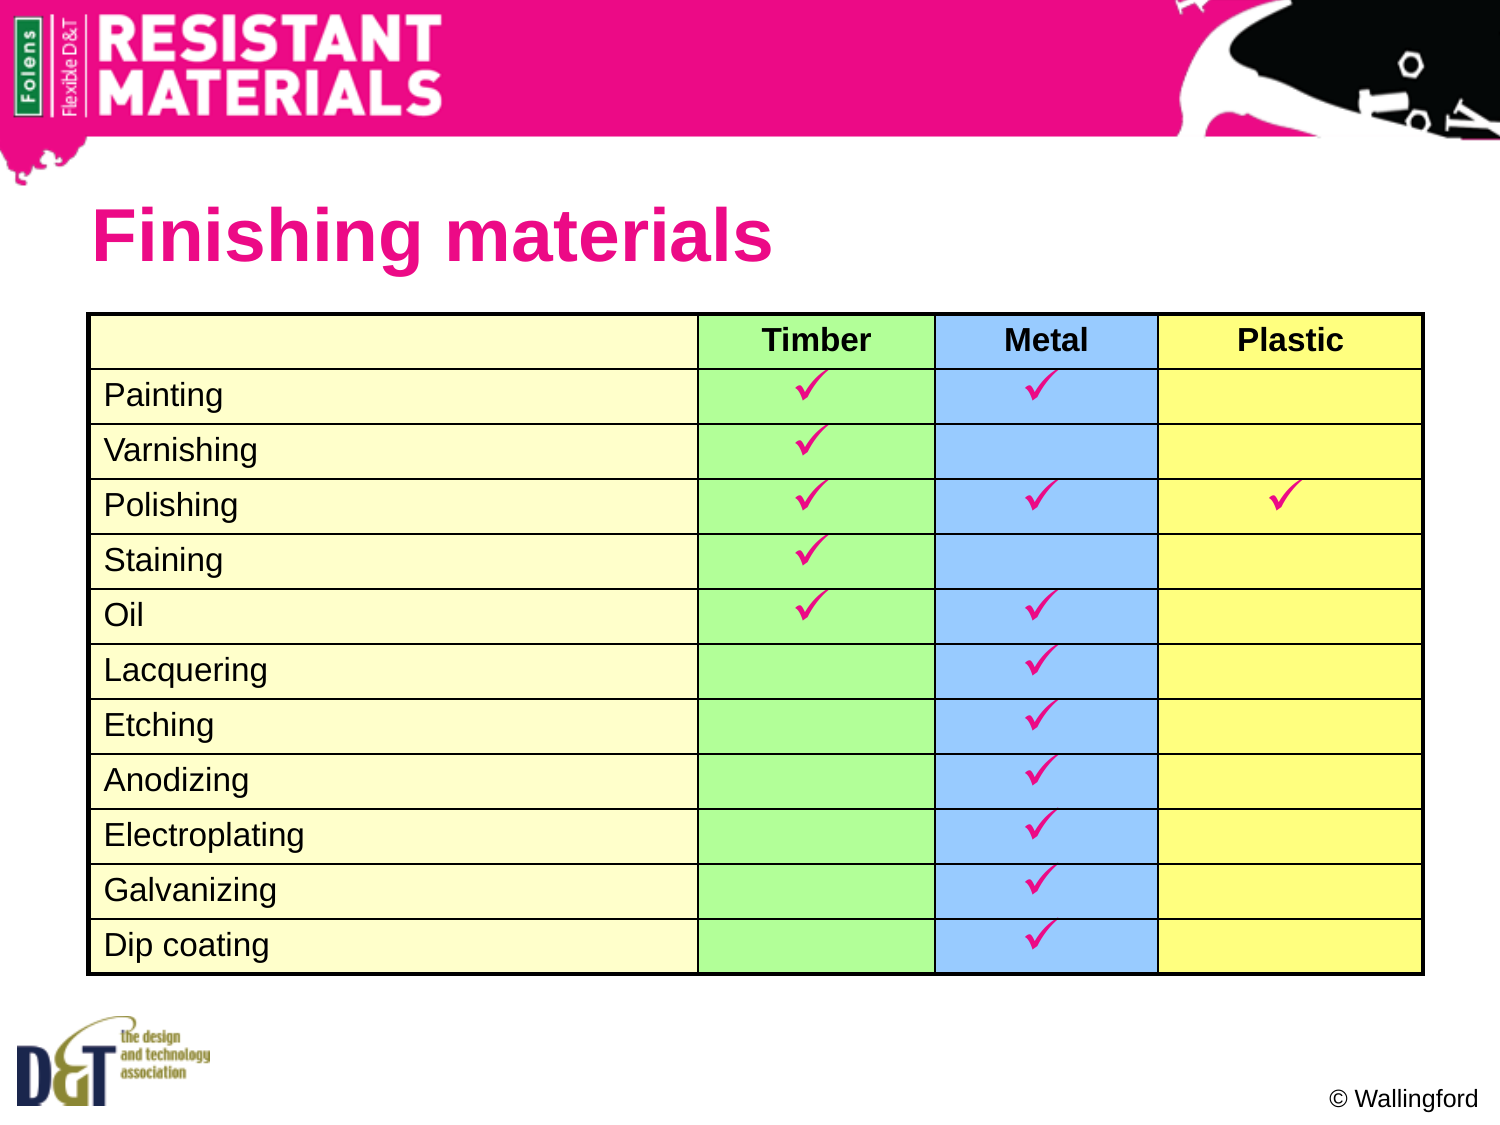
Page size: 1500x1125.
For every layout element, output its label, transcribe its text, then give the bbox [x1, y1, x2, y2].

table_cell [1159, 370, 1421, 423]
table_cell Dip coating [91, 920, 697, 972]
table_cell [699, 755, 934, 808]
table_cell [936, 535, 1157, 588]
table_cell [1159, 535, 1421, 588]
text_box © Wallingford [1257, 1074, 1495, 1125]
table_cell [936, 645, 1157, 698]
table_cell Painting [91, 370, 697, 423]
table_cell [699, 535, 934, 588]
table_cell [936, 755, 1157, 808]
table_cell [1159, 755, 1421, 808]
table_cell [1159, 700, 1421, 753]
table_cell Polishing [91, 480, 697, 533]
picture [0, 0, 1500, 1125]
table_cell [936, 480, 1157, 533]
table_header Metal [936, 316, 1157, 368]
table_cell Anodizing [91, 755, 697, 808]
table_cell [936, 810, 1157, 863]
table_header [91, 316, 697, 368]
table_cell [936, 370, 1157, 423]
table_cell [699, 865, 934, 918]
table_cell [699, 645, 934, 698]
table_cell [936, 700, 1157, 753]
table_cell [699, 590, 934, 643]
table_cell Etching [91, 700, 697, 753]
table_cell Varnishing [91, 425, 697, 478]
table_cell [936, 865, 1157, 918]
table_cell [699, 425, 934, 478]
table_cell Lacquering [91, 645, 697, 698]
table_cell [936, 920, 1157, 972]
table_cell Oil [91, 590, 697, 643]
title Finishing materials [76, 160, 1427, 301]
table_cell [699, 700, 934, 753]
table_cell [1159, 810, 1421, 863]
table_header Plastic [1159, 316, 1421, 368]
table_cell [1159, 645, 1421, 698]
table_cell [1159, 920, 1421, 972]
table_header Timber [699, 316, 934, 368]
table_cell [699, 810, 934, 863]
table_cell [699, 370, 934, 423]
table_cell [1159, 425, 1421, 478]
table_cell [1159, 865, 1421, 918]
table_cell [936, 425, 1157, 478]
table_cell [699, 920, 934, 972]
table_cell [699, 480, 934, 533]
table_cell Staining [91, 535, 697, 588]
table_cell [936, 590, 1157, 643]
table_cell [1159, 480, 1421, 533]
table_cell Galvanizing [91, 865, 697, 918]
table_cell [1159, 590, 1421, 643]
table_cell Electroplating [91, 810, 697, 863]
